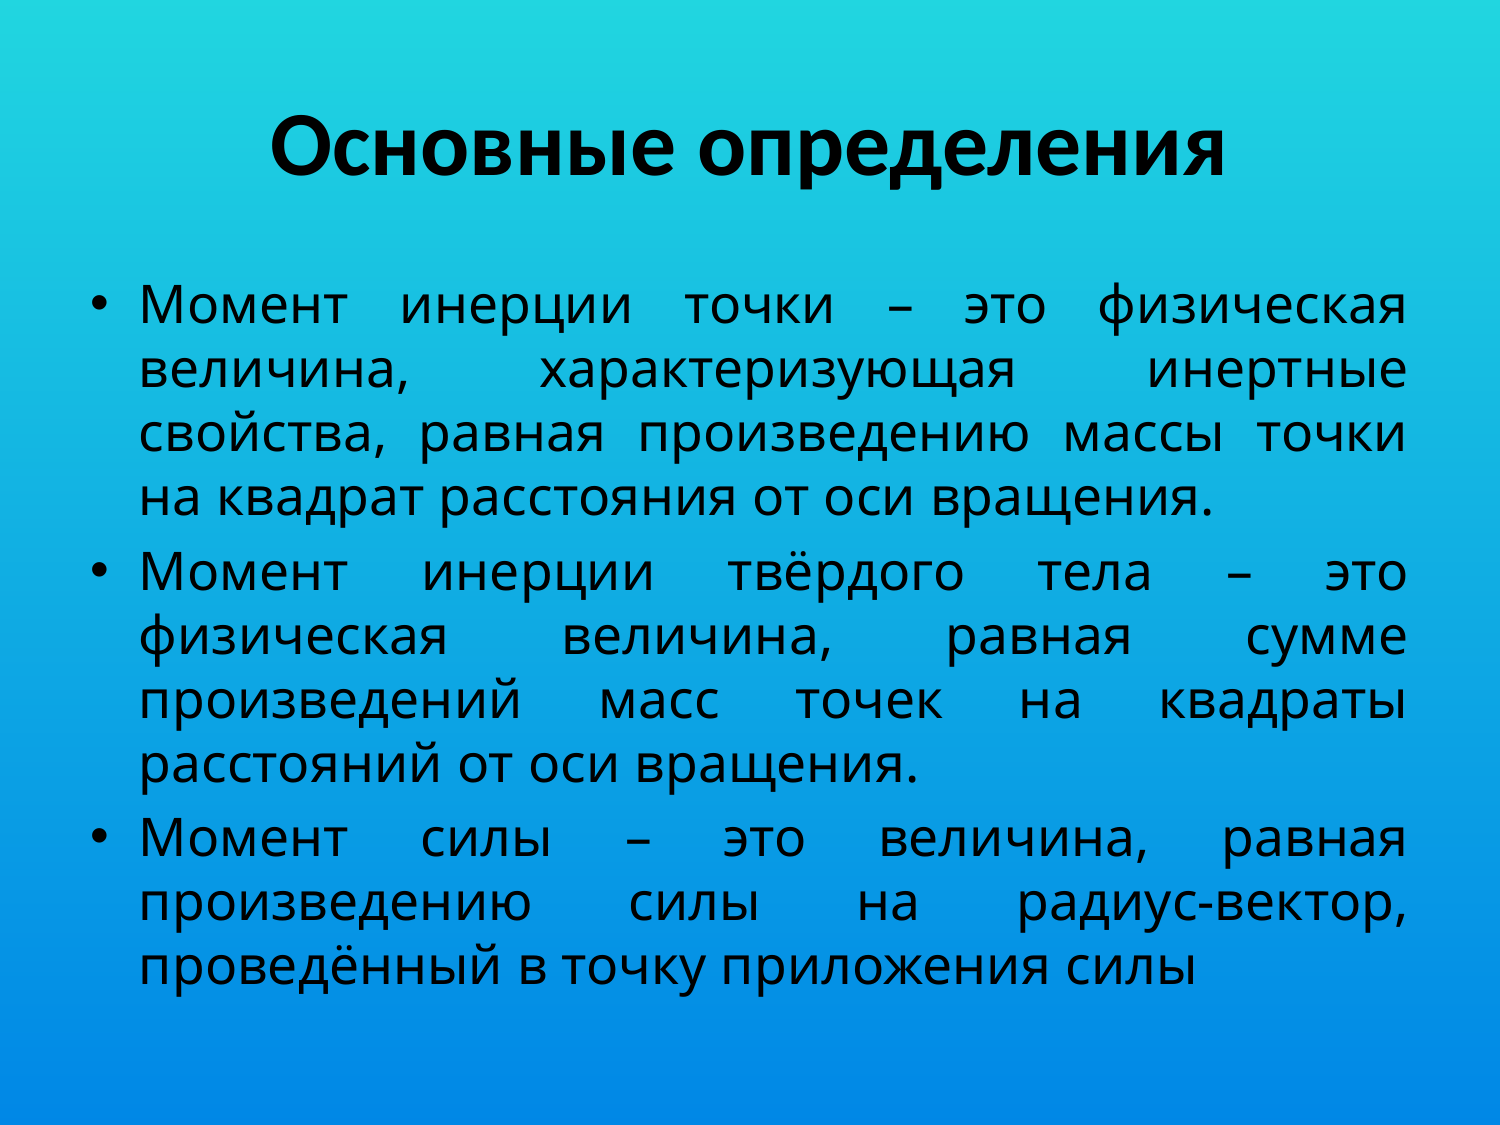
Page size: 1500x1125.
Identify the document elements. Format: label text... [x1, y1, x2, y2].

list Момент инерции точки – это физическая величина, характеризующая инертные свойства, равная произведению массы точки на квадрат расстояния от оси вращения. Момент инерции твёрдого тела – это физическая величина, равная сумме произведений масс точек на квадраты расстояний от оси вращения. Момент силы – это величина, равная произведению силы на радиус-вектор, проведённый в точку приложения силы [75, 262, 1425, 1005]
title Основные определения [75, 45, 1425, 233]
